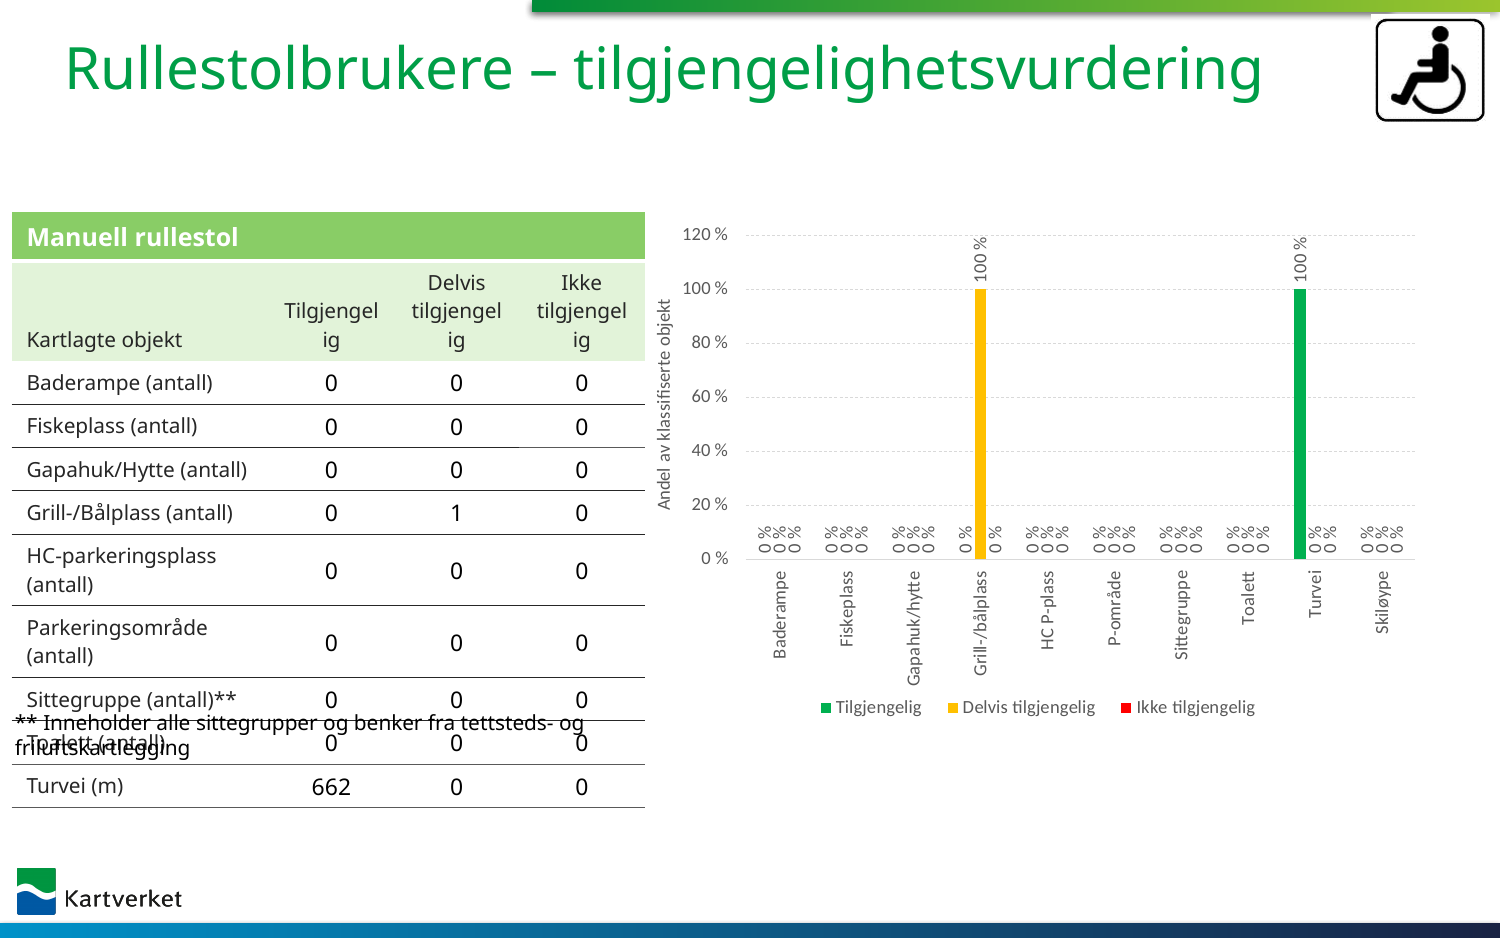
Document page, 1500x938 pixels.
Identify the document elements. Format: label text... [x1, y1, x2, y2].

table_cell 0 [269, 606, 394, 677]
table_cell Tilgjengelig [269, 263, 394, 361]
table_cell 0 [394, 405, 519, 447]
table_cell 0 [394, 535, 519, 605]
table_cell 0 [269, 361, 394, 404]
table_cell Sittegruppe (antall)** [12, 678, 269, 702]
table_cell 0 [394, 768, 519, 807]
table_cell 0 [269, 535, 394, 605]
table_cell Turvei (m) [12, 768, 269, 807]
text_box ** Inneholder alle sittegrupper og benker fra tettsteds- og friluftskartlegging [0, 702, 745, 768]
table_cell Fiskeplass (antall) [12, 405, 269, 447]
table_cell Ikke tilgjengelig [519, 263, 638, 361]
table_cell 0 [519, 491, 638, 534]
table_cell 0 [394, 448, 519, 490]
table_header Manuell rullestol [12, 212, 645, 259]
table_cell 0 [519, 405, 638, 447]
table_cell 0 [519, 535, 638, 605]
table_cell 0 [394, 361, 519, 404]
text_box Rullestolbrukere – tilgjengelighetsvurdering [49, 12, 1372, 109]
picture [643, 218, 1426, 728]
table_cell 0 [269, 448, 394, 490]
table_cell 0 [519, 678, 638, 702]
table_cell 0 [269, 678, 394, 702]
table_cell 0 [269, 405, 394, 447]
table_cell 662 [269, 768, 394, 807]
table_cell 1 [394, 491, 519, 534]
table_cell Parkeringsområde (antall) [12, 606, 269, 677]
table_cell 0 [394, 606, 519, 677]
table_cell 0 [394, 678, 519, 702]
table_cell Grill-/Bålplass (antall) [12, 491, 269, 534]
table_cell 0 [269, 491, 394, 534]
table_cell Delvis tilgjengelig [394, 263, 519, 361]
table_cell Gapahuk/Hytte (antall) [12, 448, 269, 490]
table_cell 0 [519, 361, 638, 404]
table_cell 0 [519, 768, 645, 807]
table_cell 0 [519, 448, 638, 490]
table_cell Baderampe (antall) [12, 361, 269, 404]
table_cell 0 [519, 606, 638, 677]
table_cell Kartlagte objekt [12, 263, 269, 361]
table_cell HC-parkeringsplass (antall) [12, 535, 269, 605]
picture [1371, 13, 1491, 127]
